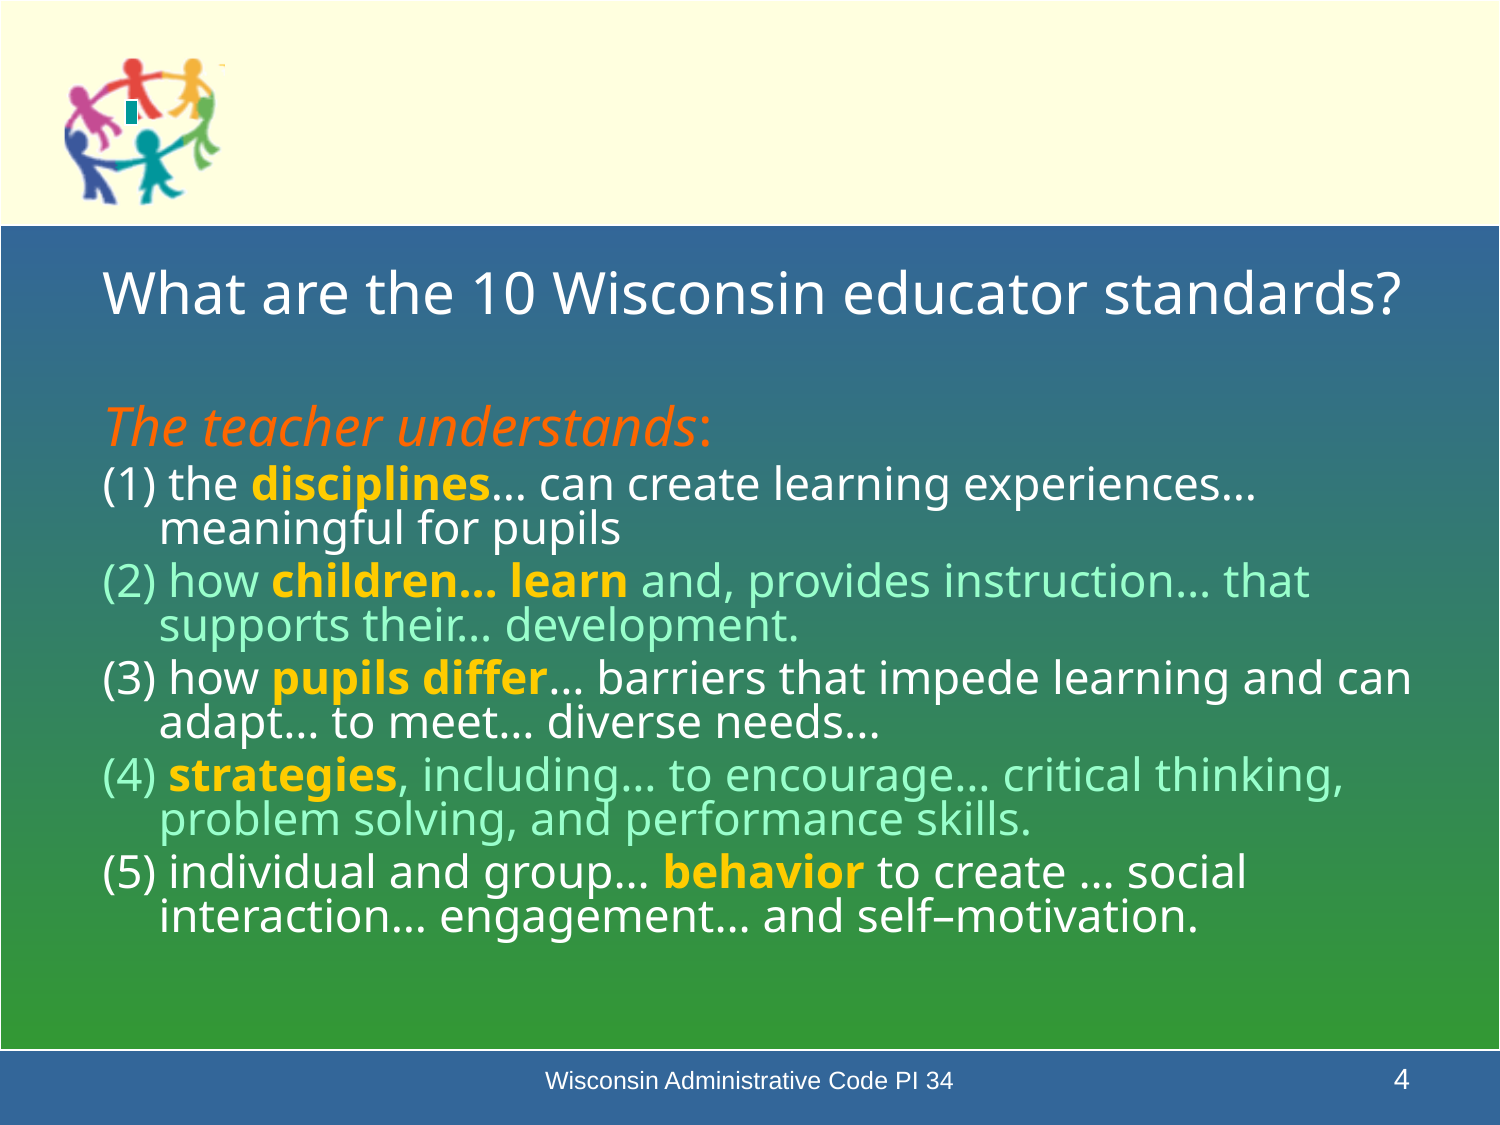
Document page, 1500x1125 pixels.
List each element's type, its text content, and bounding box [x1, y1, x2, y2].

text_box [0, 224, 1500, 1050]
slide_number 4 [1074, 1050, 1426, 1103]
picture [50, 37, 225, 212]
list What are the 10 Wisconsin educator standards? The teacher understands: (1) the disciplines… can create learning experiences… meaningful for pupils (2) how children… learn and, provides instruction… that supports their… development. (3) how pupils differ… barriers that impede learning and can adapt… to meet… diverse needs... (4) strategies, including… to encourage… critical thinking, problem solving, and performance skills. (5) individual and group… behavior to create … social interaction… engagement… and self–motivation. [87, 262, 1438, 1001]
footer Wisconsin Administrative Code PI 34 [512, 1050, 988, 1103]
